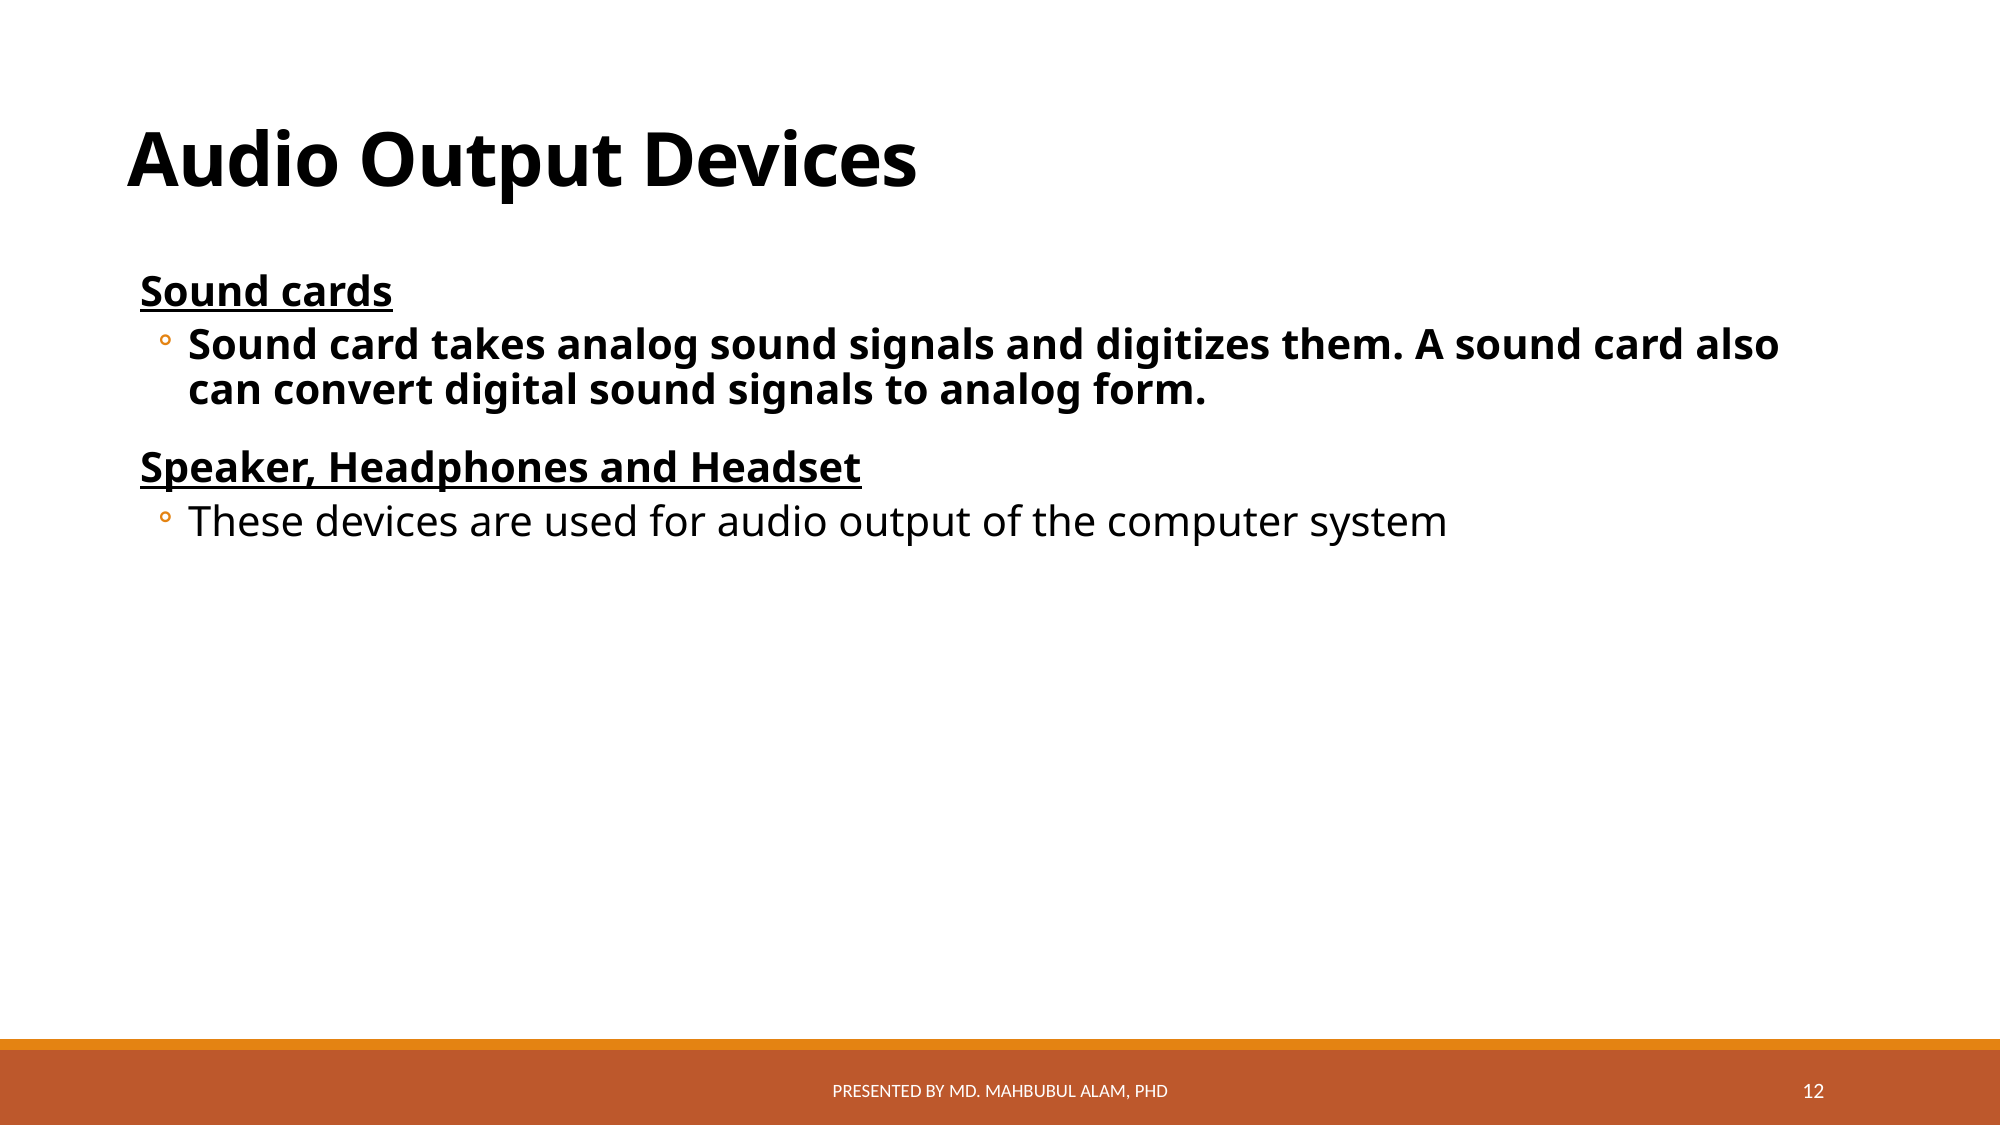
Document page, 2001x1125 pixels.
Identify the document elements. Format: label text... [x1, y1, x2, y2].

slide_number 12 [1624, 1059, 1840, 1120]
title Audio Output Devices [112, 99, 1830, 210]
footer Presented by Md. Mahbubul Alam, PhD [604, 1059, 1396, 1120]
list Sound cards Sound card takes analog sound signals and digitizes them. A sound card also can convert digital sound signals to analog form. Speaker, Headphones and Headset These devices are used for audio output of the computer system [125, 262, 1830, 963]
